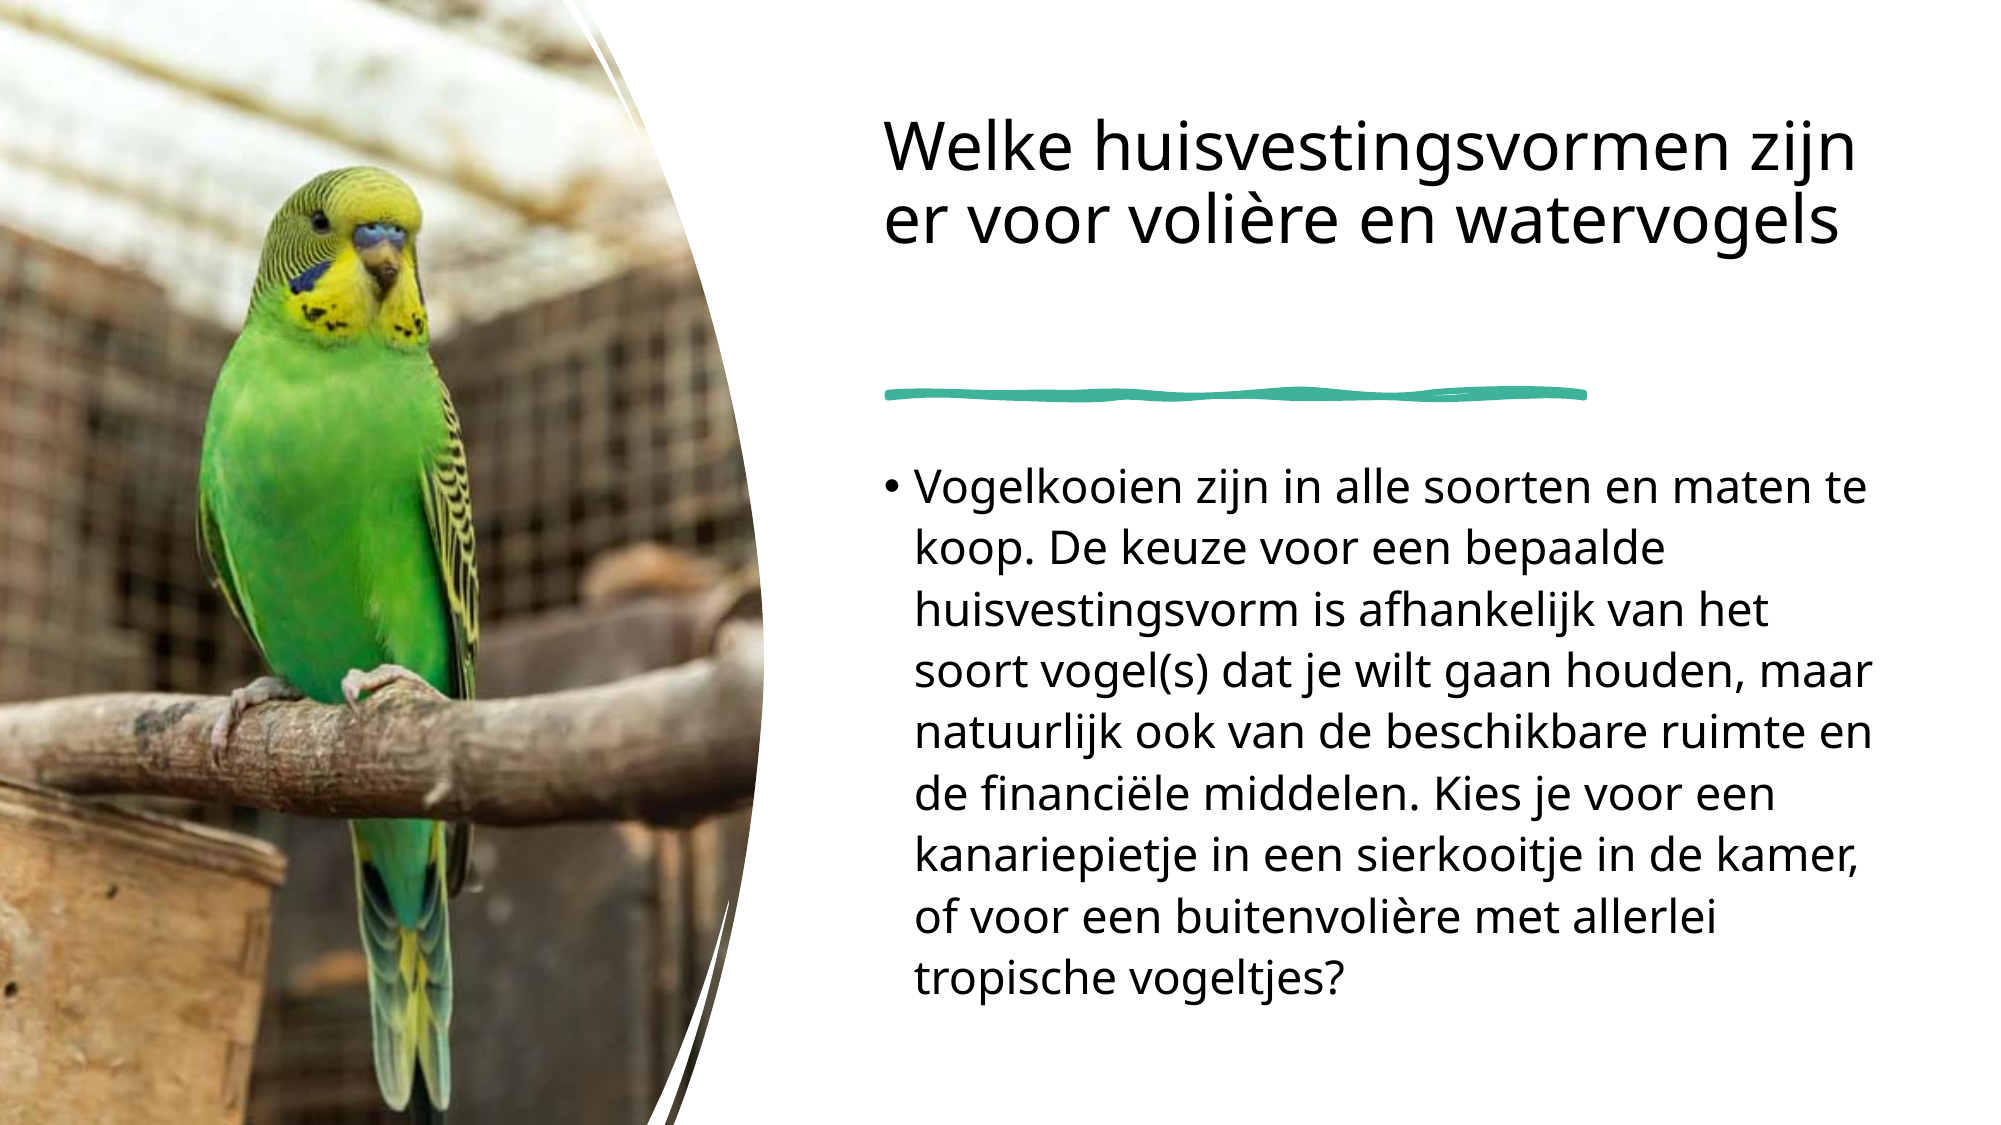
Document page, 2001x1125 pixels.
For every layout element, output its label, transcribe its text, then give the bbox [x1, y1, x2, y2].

list Vogelkooien zijn in alle soorten en maten te koop. De keuze voor een bepaalde huisvestingsvorm is afhankelijk van het soort vogel(s) dat je wilt gaan houden, maar natuurlijk ook van de beschikbare ruimte en de financiële middelen. Kies je voor een kanariepietje in een sierkooitje in de kamer, of voor een buitenvolière met allerlei tropische vogeltjes? [869, 443, 1895, 1016]
title Welke huisvestingsvormen zijn er voor volière en watervogels [869, 53, 1895, 347]
text_box [886, 388, 1586, 401]
text_box [764, 0, 2000, 1125]
picture [0, 0, 764, 1125]
